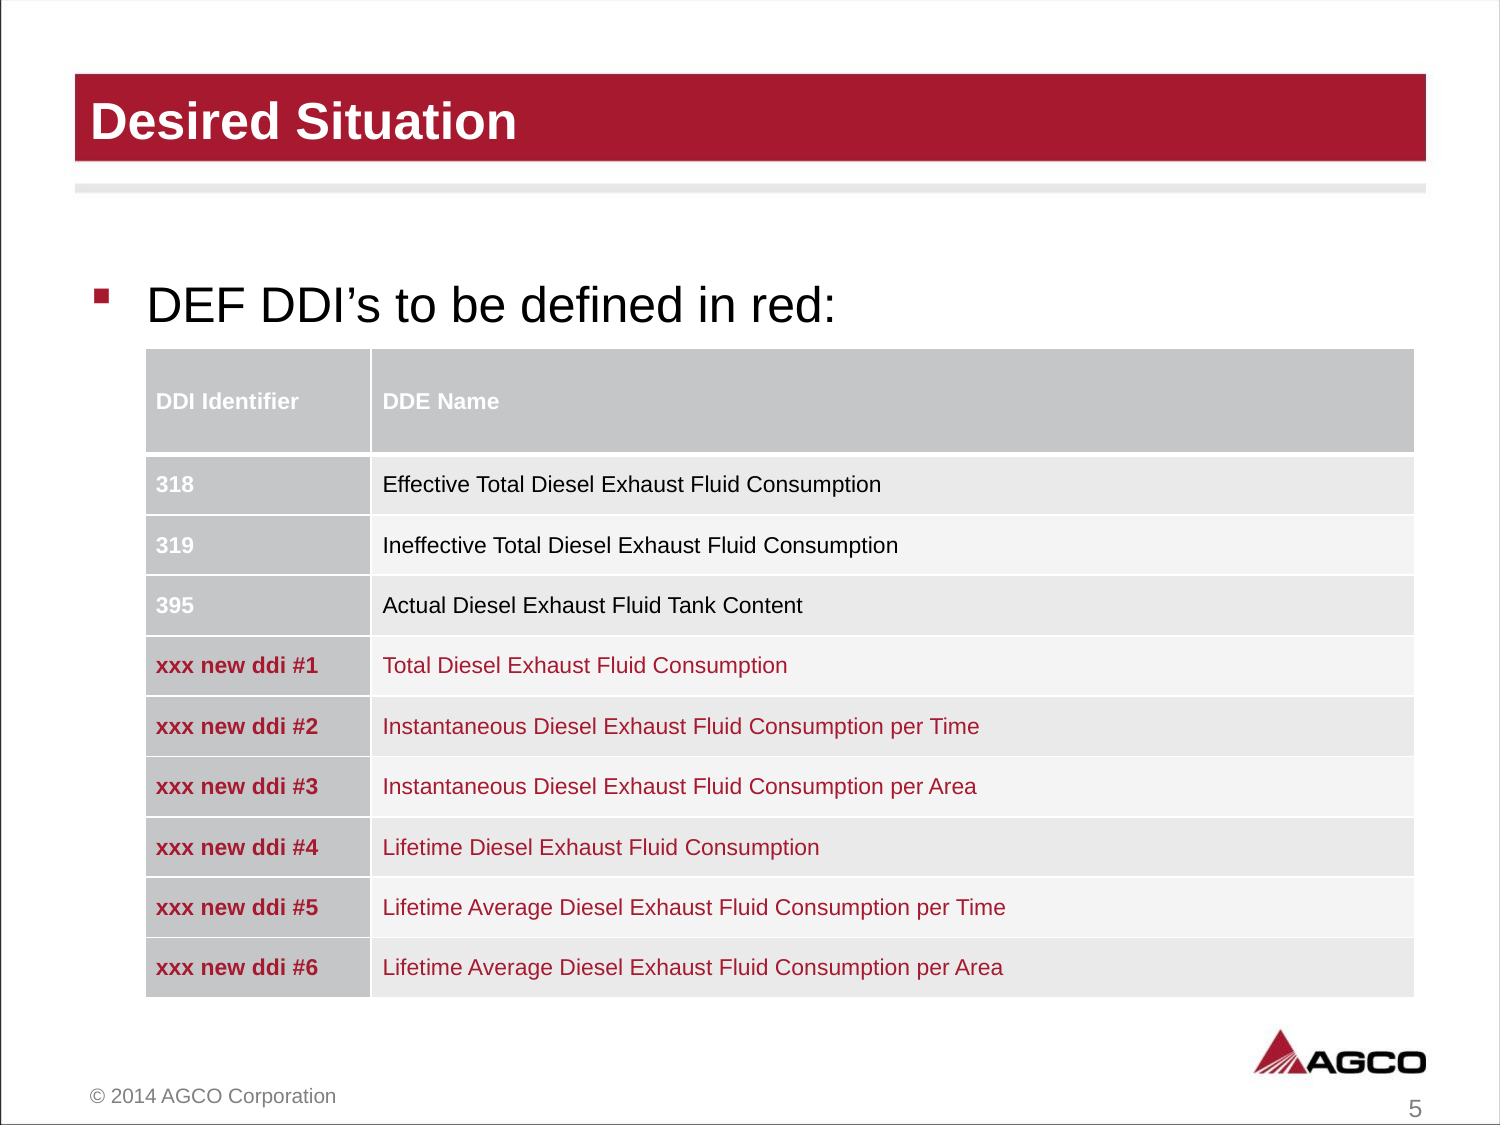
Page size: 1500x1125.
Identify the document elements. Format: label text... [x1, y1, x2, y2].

list DEF DDI’s to be defined in red: [75, 212, 1425, 1025]
table_cell Lifetime Average Diesel Exhaust Fluid Consumption per Area [372, 938, 1414, 997]
table_cell xxx new ddi #5 [146, 878, 370, 937]
table_cell 319 [146, 516, 370, 574]
table_cell Instantaneous Diesel Exhaust Fluid Consumption per Time [372, 697, 1414, 756]
table_cell Ineffective Total Diesel Exhaust Fluid Consumption [372, 516, 1414, 574]
table_cell xxx new ddi #6 [146, 938, 370, 997]
table_cell xxx new ddi #1 [146, 637, 370, 695]
table_cell 395 [146, 576, 370, 635]
table_cell xxx new ddi #2 [146, 697, 370, 756]
table_cell xxx new ddi #4 [146, 818, 370, 876]
table_cell Actual Diesel Exhaust Fluid Tank Content [372, 576, 1414, 635]
slide_number 4 [1087, 1077, 1438, 1125]
table_cell Lifetime Diesel Exhaust Fluid Consumption [372, 818, 1414, 876]
table_cell Total Diesel Exhaust Fluid Consumption [372, 637, 1414, 695]
picture [0, 0, 1500, 1125]
title Desired Situation [75, 75, 1425, 163]
table_header DDE Name [372, 349, 1414, 452]
table_cell 318 [146, 457, 370, 514]
table_cell Effective Total Diesel Exhaust Fluid Consumption [372, 457, 1414, 514]
table_cell Lifetime Average Diesel Exhaust Fluid Consumption per Time [372, 878, 1414, 937]
table_header DDI Identifier [146, 349, 370, 452]
table_cell Instantaneous Diesel Exhaust Fluid Consumption per Area [372, 757, 1414, 816]
table_cell xxx new ddi #3 [146, 757, 370, 816]
